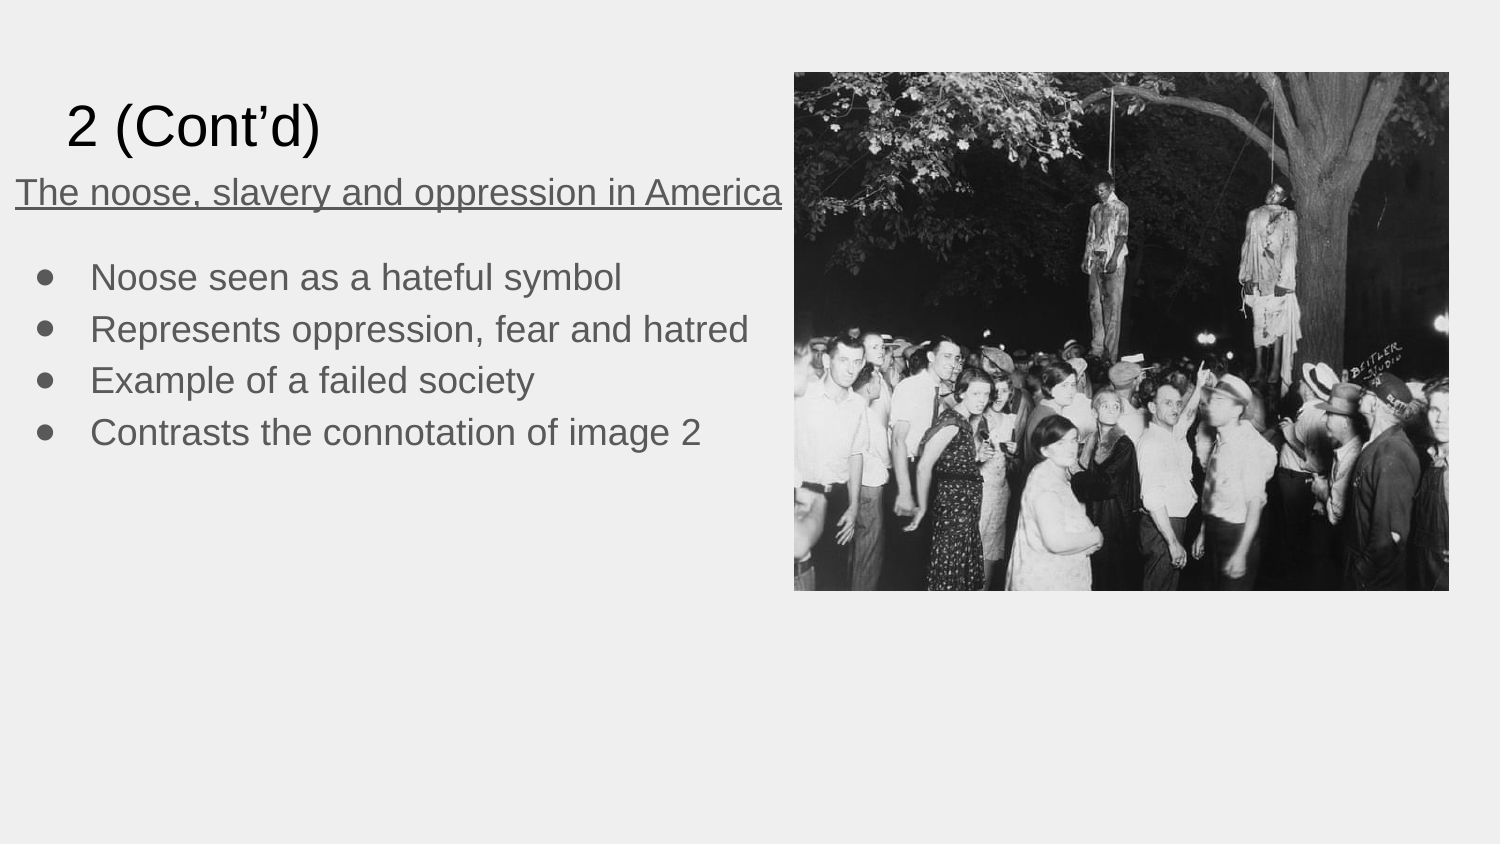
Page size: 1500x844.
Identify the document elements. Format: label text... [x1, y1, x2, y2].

title 2 (Cont’d) [51, 72, 792, 146]
picture [793, 72, 1450, 592]
list The noose, slavery and oppression in America Noose seen as a hateful symbol Represents oppression, fear and hatred Example of a failed society Contrasts the connotation of image 2 [0, 146, 1398, 698]
